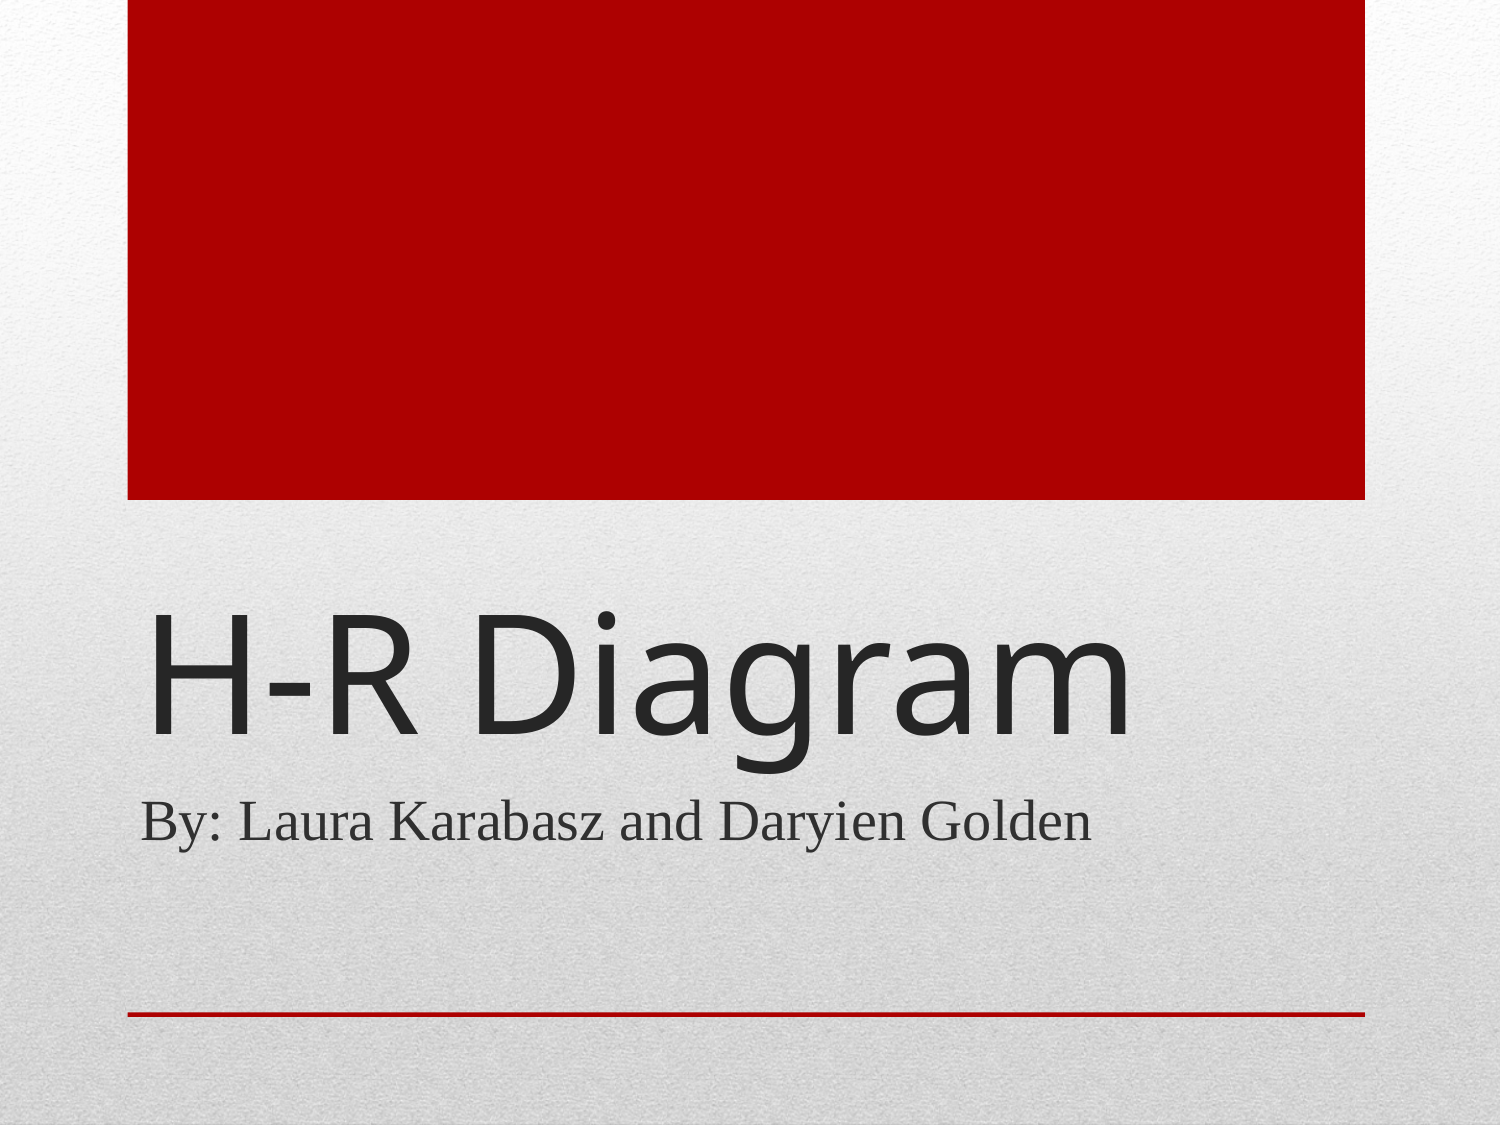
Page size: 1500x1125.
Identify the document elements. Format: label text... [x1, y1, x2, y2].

title H-R Diagram [125, 525, 1363, 775]
subtitle By: Laura Karabasz and Daryien Golden [125, 774, 1250, 938]
